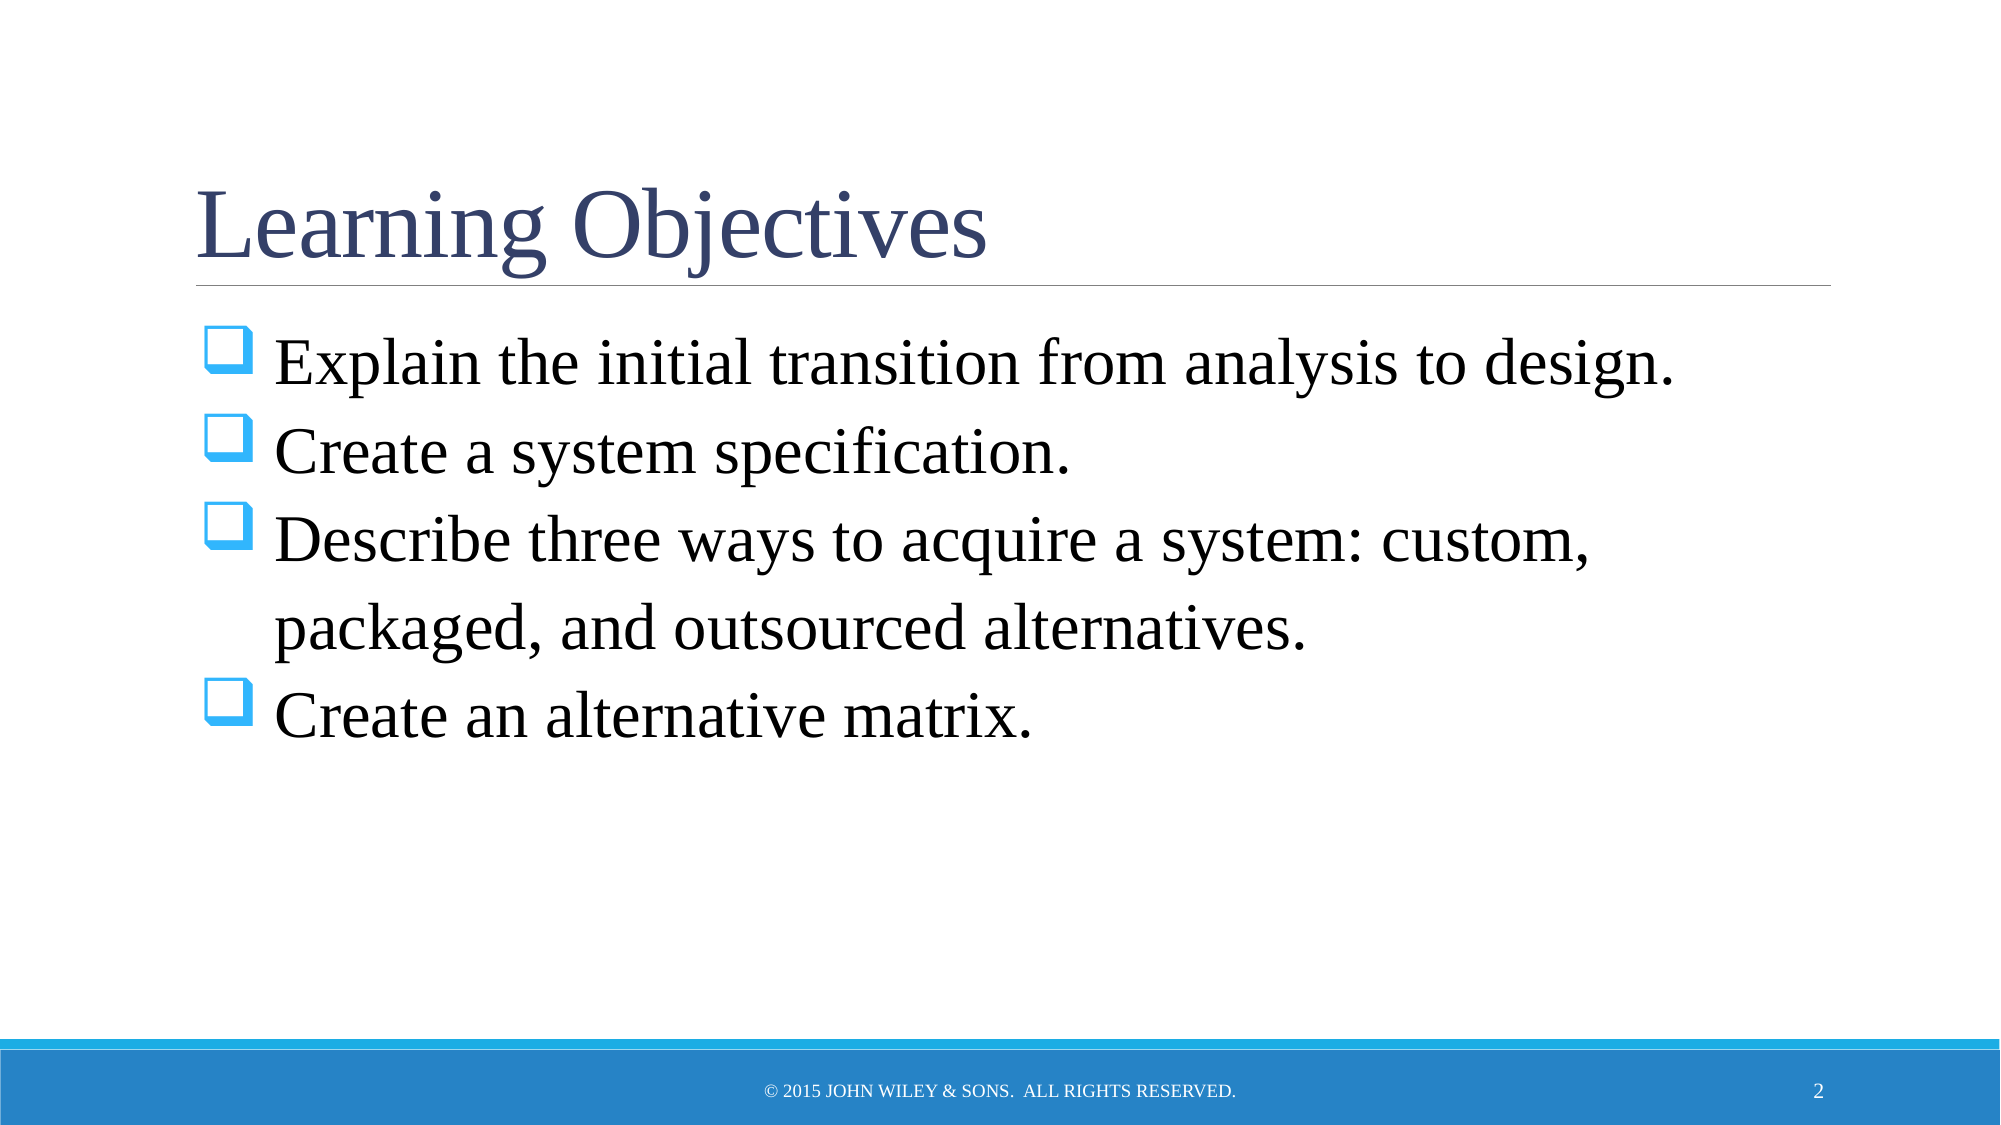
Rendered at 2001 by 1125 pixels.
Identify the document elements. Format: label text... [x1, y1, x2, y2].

list Explain the initial transition from analysis to design. Create a system specification. Describe three ways to acquire a system: custom, packaged, and outsourced alternatives. Create an alternative matrix. [180, 302, 1830, 963]
title Learning Objectives [180, 47, 1830, 285]
footer © 2015 John Wiley & Sons. All Rights Reserved. [604, 1059, 1396, 1120]
slide_number 2 [1624, 1059, 1840, 1120]
